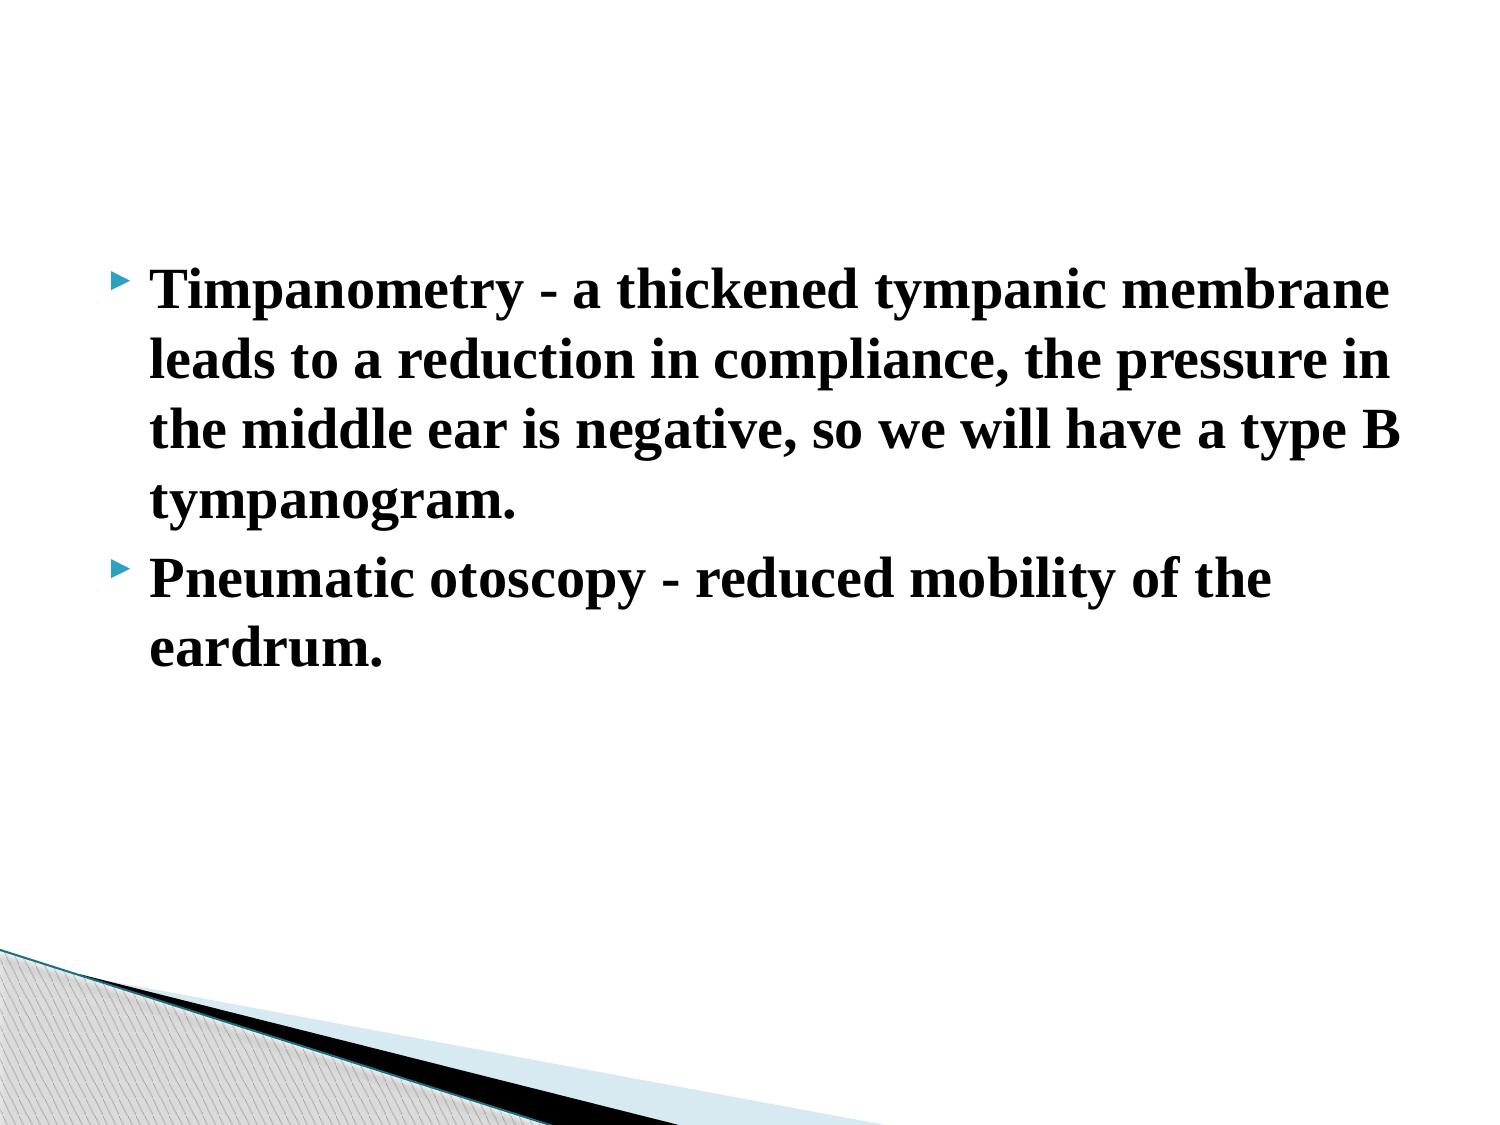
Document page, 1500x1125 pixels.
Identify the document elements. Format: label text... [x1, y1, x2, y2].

list Timpanometry - a thickened tympanic membrane leads to a reduction in compliance, the pressure in the middle ear is negative, so we will have a type B tympanogram. Pneumatic otoscopy - reduced mobility of the eardrum. [75, 243, 1425, 986]
